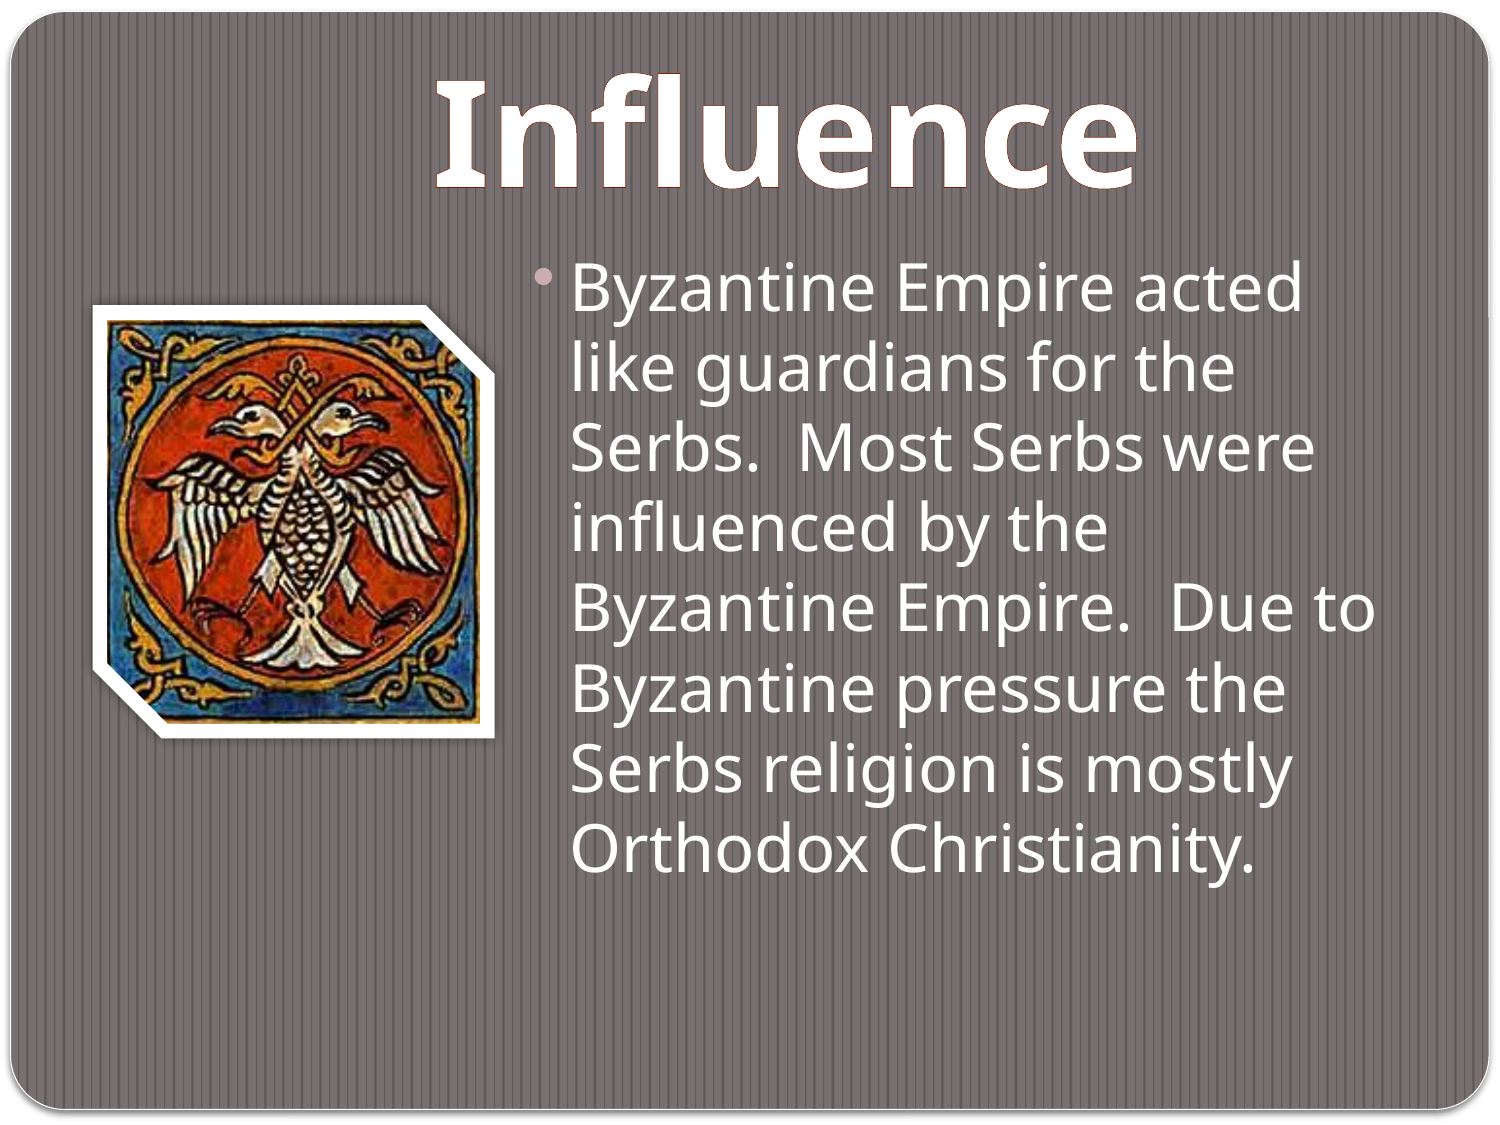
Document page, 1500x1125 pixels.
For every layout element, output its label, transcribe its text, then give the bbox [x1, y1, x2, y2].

picture [99, 312, 488, 732]
title Influence [150, 45, 1425, 233]
list Byzantine Empire acted like guardians for the Serbs. Most Serbs were influenced by the Byzantine Empire. Due to Byzantine pressure the Serbs religion is mostly Orthodox Christianity. [150, 237, 1425, 988]
